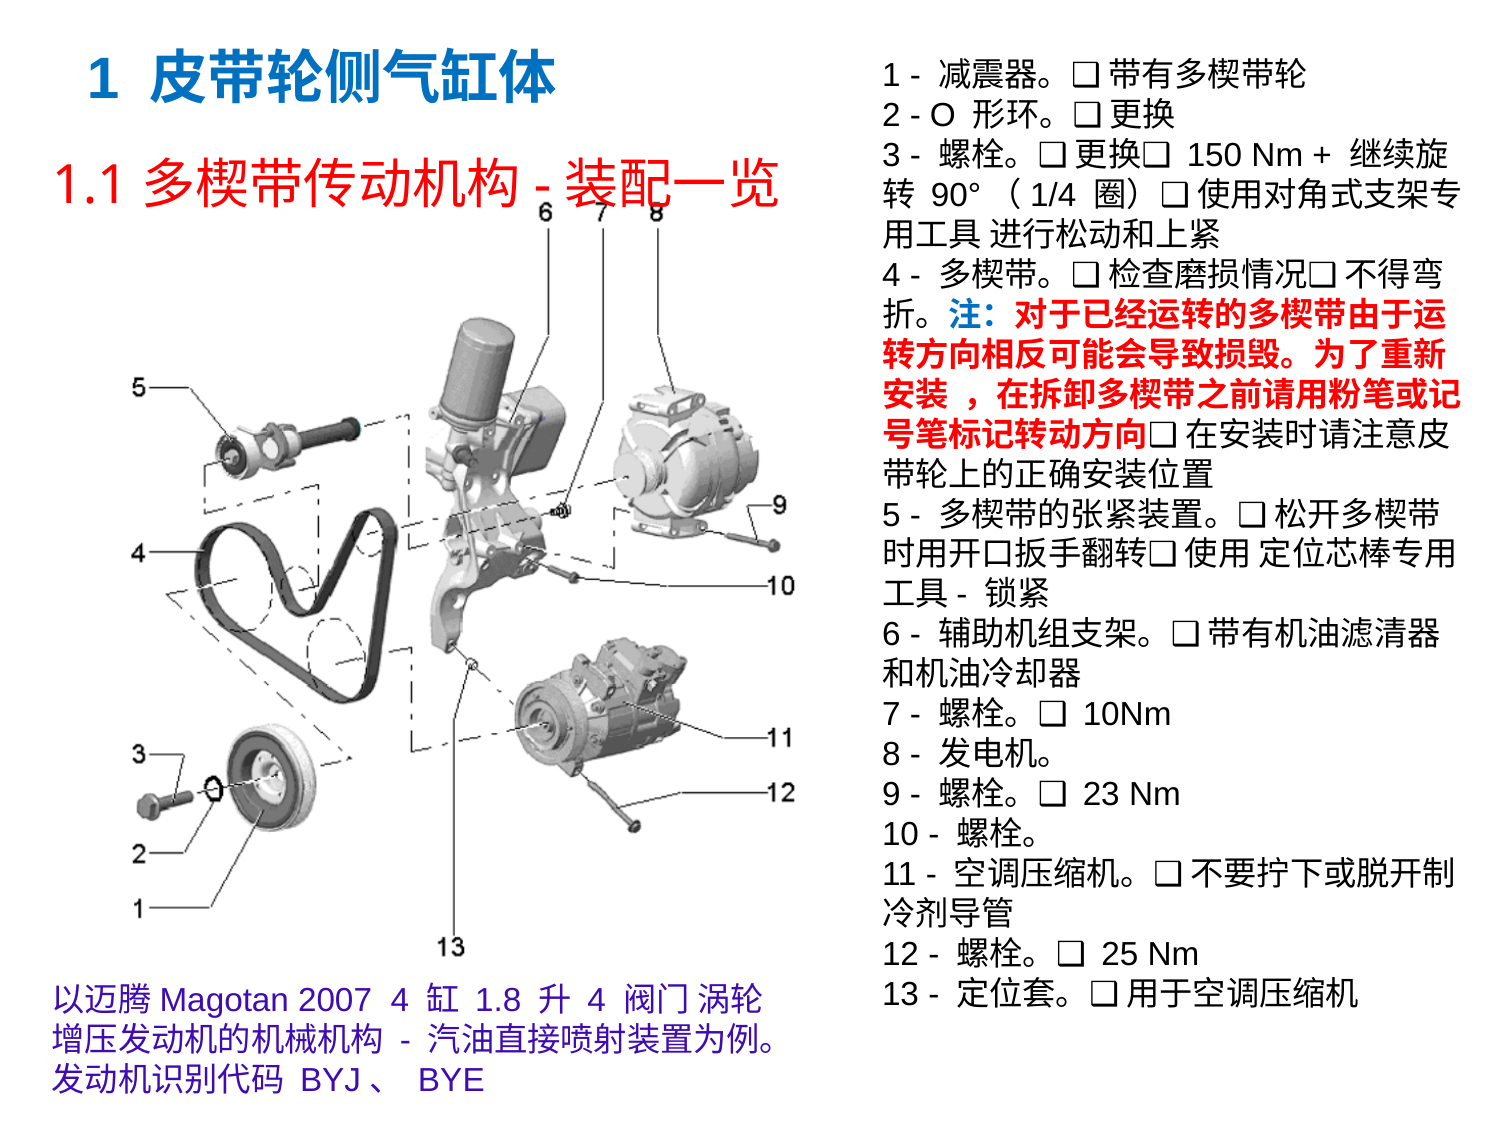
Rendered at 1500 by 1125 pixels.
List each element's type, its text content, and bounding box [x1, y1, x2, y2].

picture [128, 181, 798, 981]
text_box 1.1多楔带传动机构-装配一览 [37, 141, 825, 222]
text_box 1 皮带轮侧气缸体 [72, 33, 647, 118]
text_box 1 - 减震器。❑ 带有多楔带轮 2 - O 形环。❑ 更换 3 - 螺栓。❑ 更换❑ 150 Nm + 继续旋转 90°（1/4 圈）❑ 使用对角式支架专用工具 进行松动和上紧 4 - 多楔带。❑ 检查磨损情况❑ 不得弯折。注：对于已经运转的多楔带由于运转方向相反可能会导致损毁。为了重新安装 ，在拆卸多楔带之前请用粉笔或记号笔标记转动方向❑ 在安装时请注意皮带轮上的正确安装位置 5 - 多楔带的张紧装置。❑ 松开多楔带时用开口扳手翻转❑ 使用 定位芯棒专用工具- 锁紧 6 - 辅助机组支架。❑ 带有机油滤清器和机油冷却器 7 - 螺栓。❑ 10Nm 8 - 发电机。 9 - 螺栓。❑ 23 Nm 10 - 螺栓。 11 - 空调压缩机。❑ 不要拧下或脱开制冷剂导管 12 - 螺栓。❑ 25 Nm 13 - 定位套。❑ 用于空调压缩机 [867, 46, 1479, 1019]
text_box 以迈腾Magotan 2007 4 缸 1.8 升 4 阀门 涡轮增压发动机的机械机构 - 汽油直接喷射装置为例。发动机识别代码 BYJ、 BYE [37, 970, 794, 1106]
